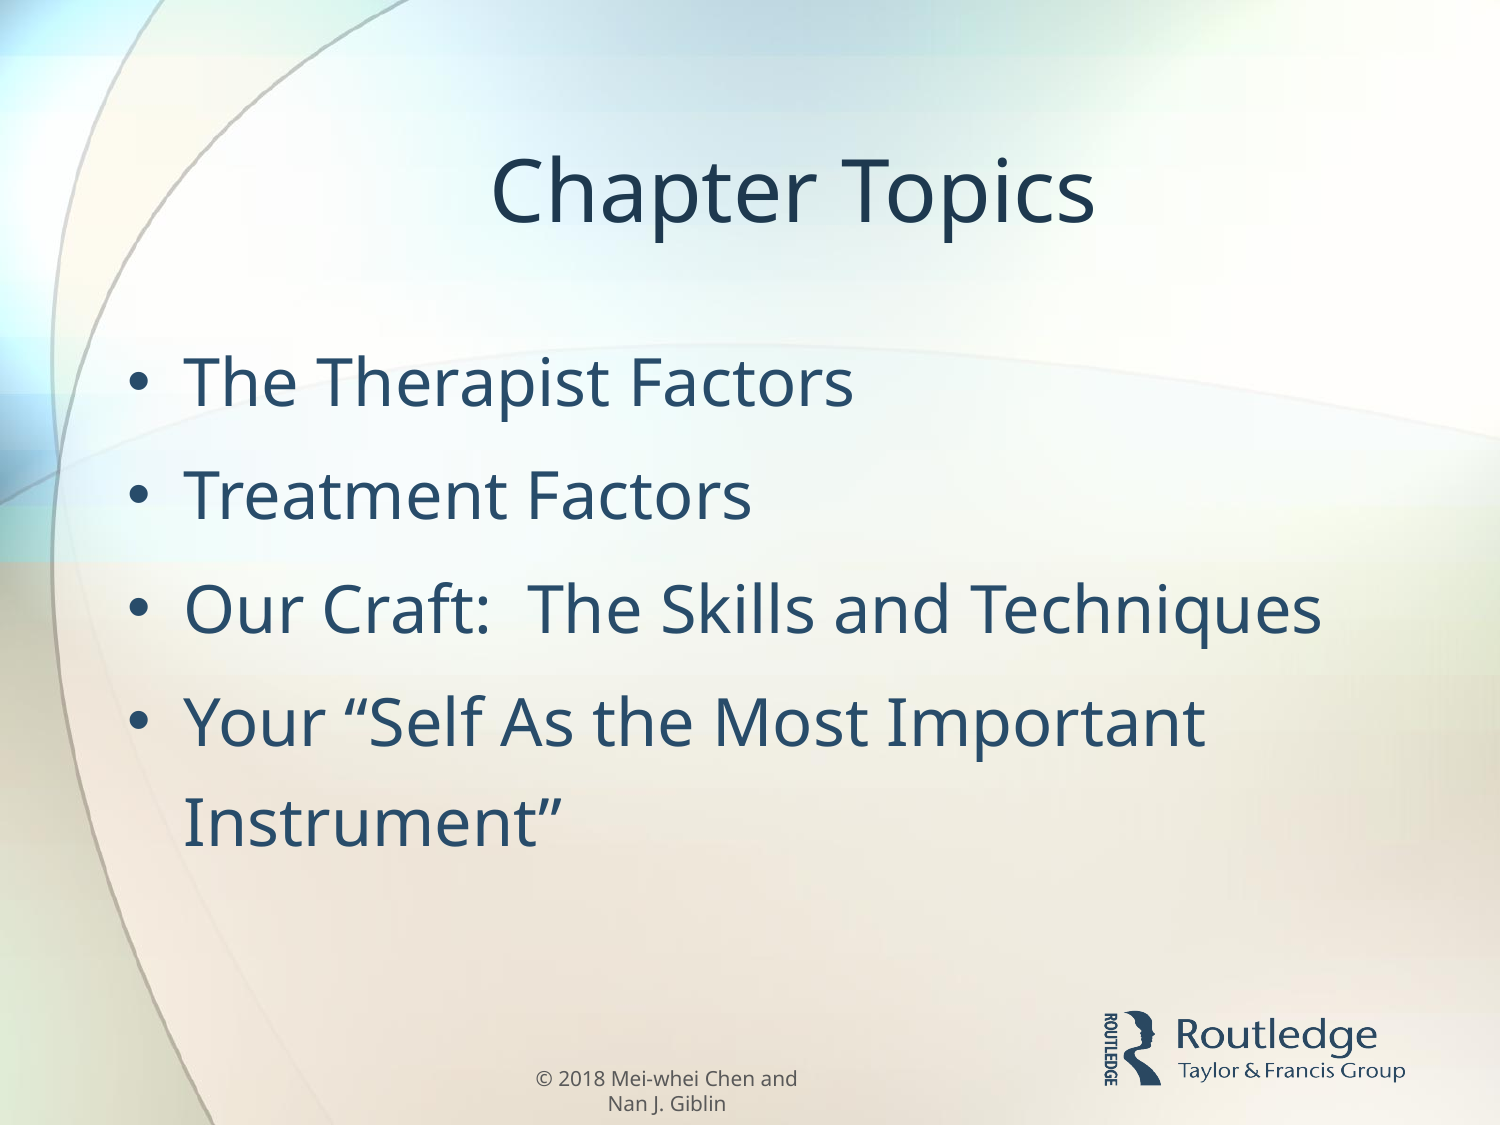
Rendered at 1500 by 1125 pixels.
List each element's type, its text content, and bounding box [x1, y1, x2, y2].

title Chapter Topics [187, 112, 1400, 263]
picture [0, 0, 1500, 1125]
list The Therapist Factors Treatment Factors Our Craft: The Skills and Techniques Your “Self As the Most Important Instrument” [112, 312, 1400, 1050]
